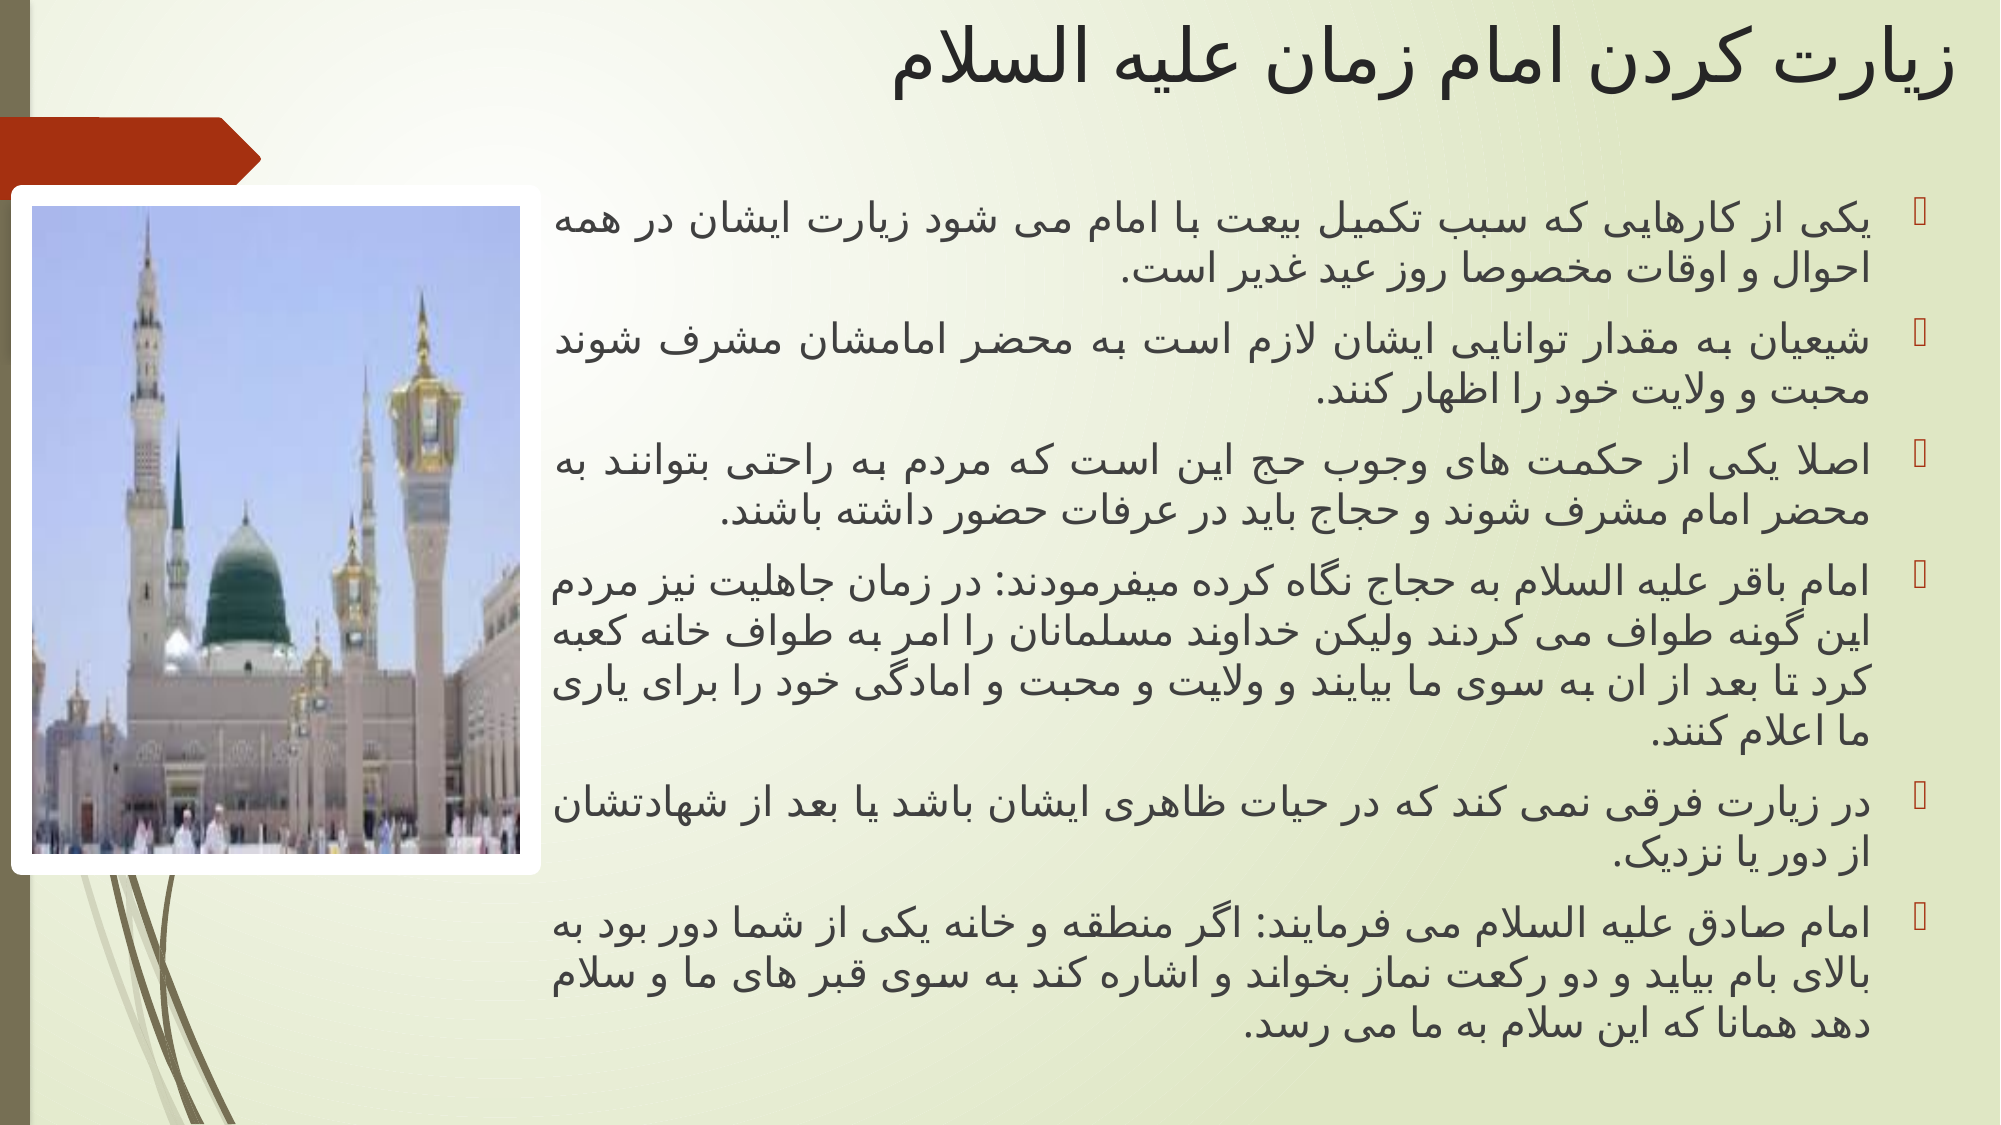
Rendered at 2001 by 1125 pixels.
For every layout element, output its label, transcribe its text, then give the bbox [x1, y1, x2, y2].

title زیارت کردن امام زمان علیه السلام [739, 0, 1975, 207]
list یکی از کارهایی که سبب تکمیل بیعت با امام می شود زیارت ایشان در همه احوال و اوقات مخصوصا روز عید غدیر است. شیعیان به مقدار توانایی ایشان لازم است به محضر امامشان مشرف شوند محبت و ولایت خود را اظهار کنند. اصلا یکی از حکمت های وجوب حج این است که مردم به راحتی بتوانند به محضر امام مشرف شوند و حجاج باید در عرفات حضور داشته باشند. امام باقر علیه السلام به حجاج نگاه کرده میفرمودند: در زمان جاهلیت نیز مردم این گونه طواف می کردند ولیکن خداوند مسلمانان را امر به طواف خانه کعبه کرد تا بعد از ان به سوی ما بیایند و ولایت و محبت و امادگی خود را برای یاری ما اعلام کنند. در زیارت فرقی نمی کند که در حیات ظاهری ایشان باشد یا بعد از شهادتشان از دور یا نزدیک. امام صادق علیه السلام می فرمایند: اگر منطقه و خانه یکی از شما دور بود به بالای بام بیاید و دو رکعت نماز بخواند و اشاره کند به سوی قبر های ما و سلام دهد همانا که این سلام به ما می رسد. [535, 182, 1944, 1067]
picture [31, 205, 521, 855]
